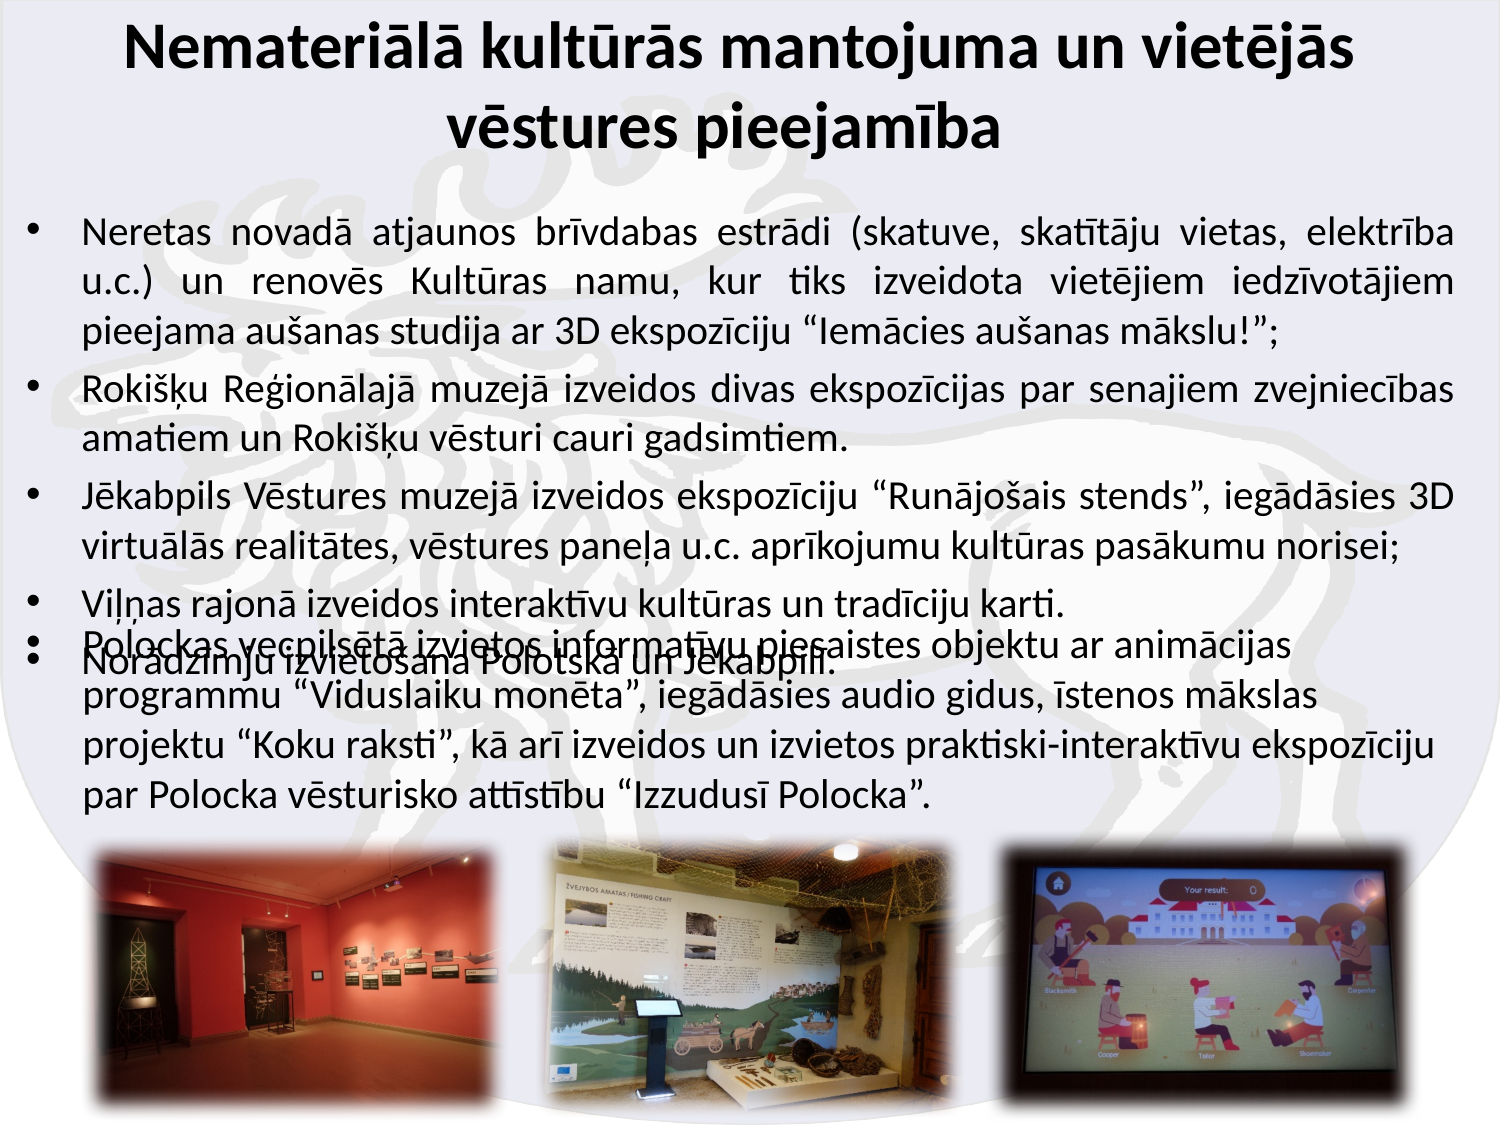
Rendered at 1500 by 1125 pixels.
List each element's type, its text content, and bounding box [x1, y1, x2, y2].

picture [534, 830, 966, 1119]
title Nemateriālā kultūrās mantojuma un vietējās vēstures pieejamība [64, 3, 1415, 161]
picture [984, 828, 1424, 1122]
list Neretas novadā atjaunos brīvdabas estrādi (skatuve, skatītāju vietas, elektrība u.c.) un renovēs Kultūras namu, kur tiks izveidota vietējiem iedzīvotājiem pieejama aušanas studija ar 3D ekspozīciju “Iemācies aušanas mākslu!”; Rokišķu Reģionālajā muzejā izveidos divas ekspozīcijas par senajiem zvejniecības amatiem un Rokišķu vēsturi cauri gadsimtiem. Jēkabpils Vēstures muzejā izveidos ekspozīciju “Runājošais stends”, iegādāsies 3D virtuālās realitātes, vēstures paneļa u.c. aprīkojumu kultūras pasākumu norisei; Viļņas rajonā izveidos interaktīvu kultūras un tradīciju karti. Norādzīmju izvietošana Polotskā un Jēkabpilī. [10, 196, 1471, 752]
picture [78, 834, 511, 1122]
text_box Polockas vecpilsētā izvietos informatīvu piesaistes objektu ar animācijas programmu “Viduslaiku monēta”, iegādāsies audio gidus, īstenos mākslas projektu “Koku raksti”, kā arī izveidos un izvietos praktiski-interaktīvu ekspozīciju par Polocka vēsturisko attīstību “Izzudusī Polocka”. [10, 608, 1459, 846]
